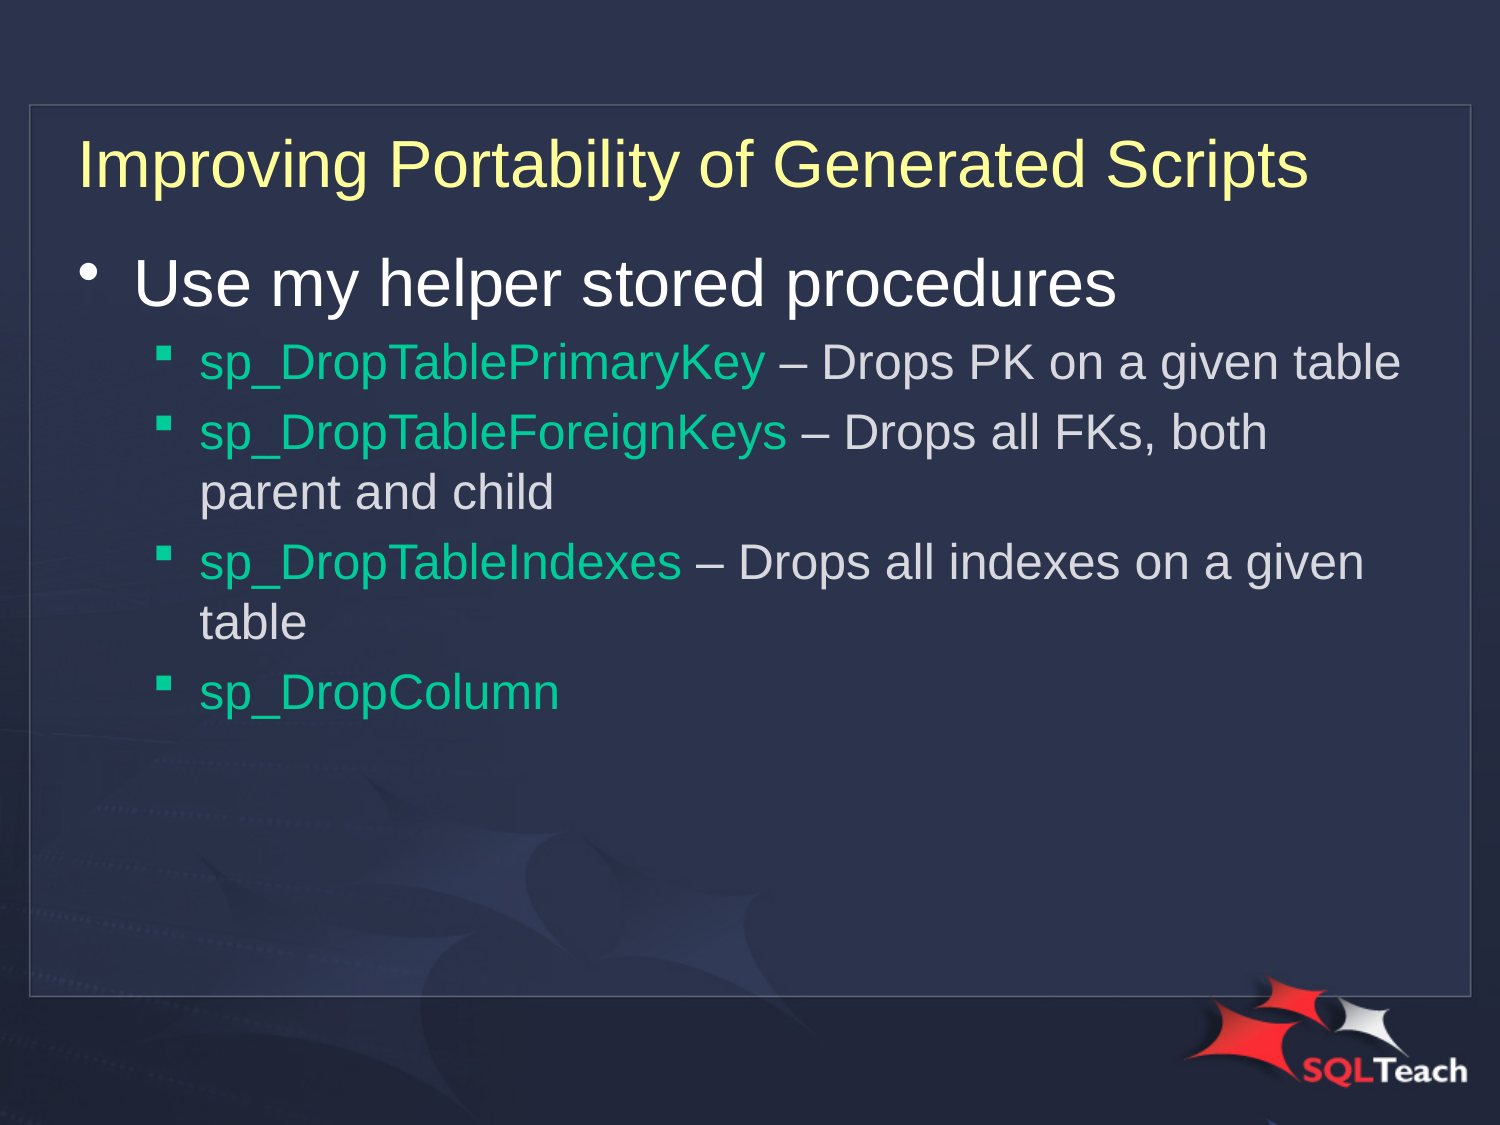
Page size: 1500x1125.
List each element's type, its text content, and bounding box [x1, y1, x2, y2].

picture [0, 0, 1500, 1125]
title Improving Portability of Generated Scripts [62, 124, 1440, 197]
list Use my helper stored procedures sp_DropTablePrimaryKey – Drops PK on a given table sp_DropTableForeignKeys – Drops all FKs, both parent and child sp_DropTableIndexes – Drops all indexes on a given table sp_DropColumn [62, 231, 1439, 930]
